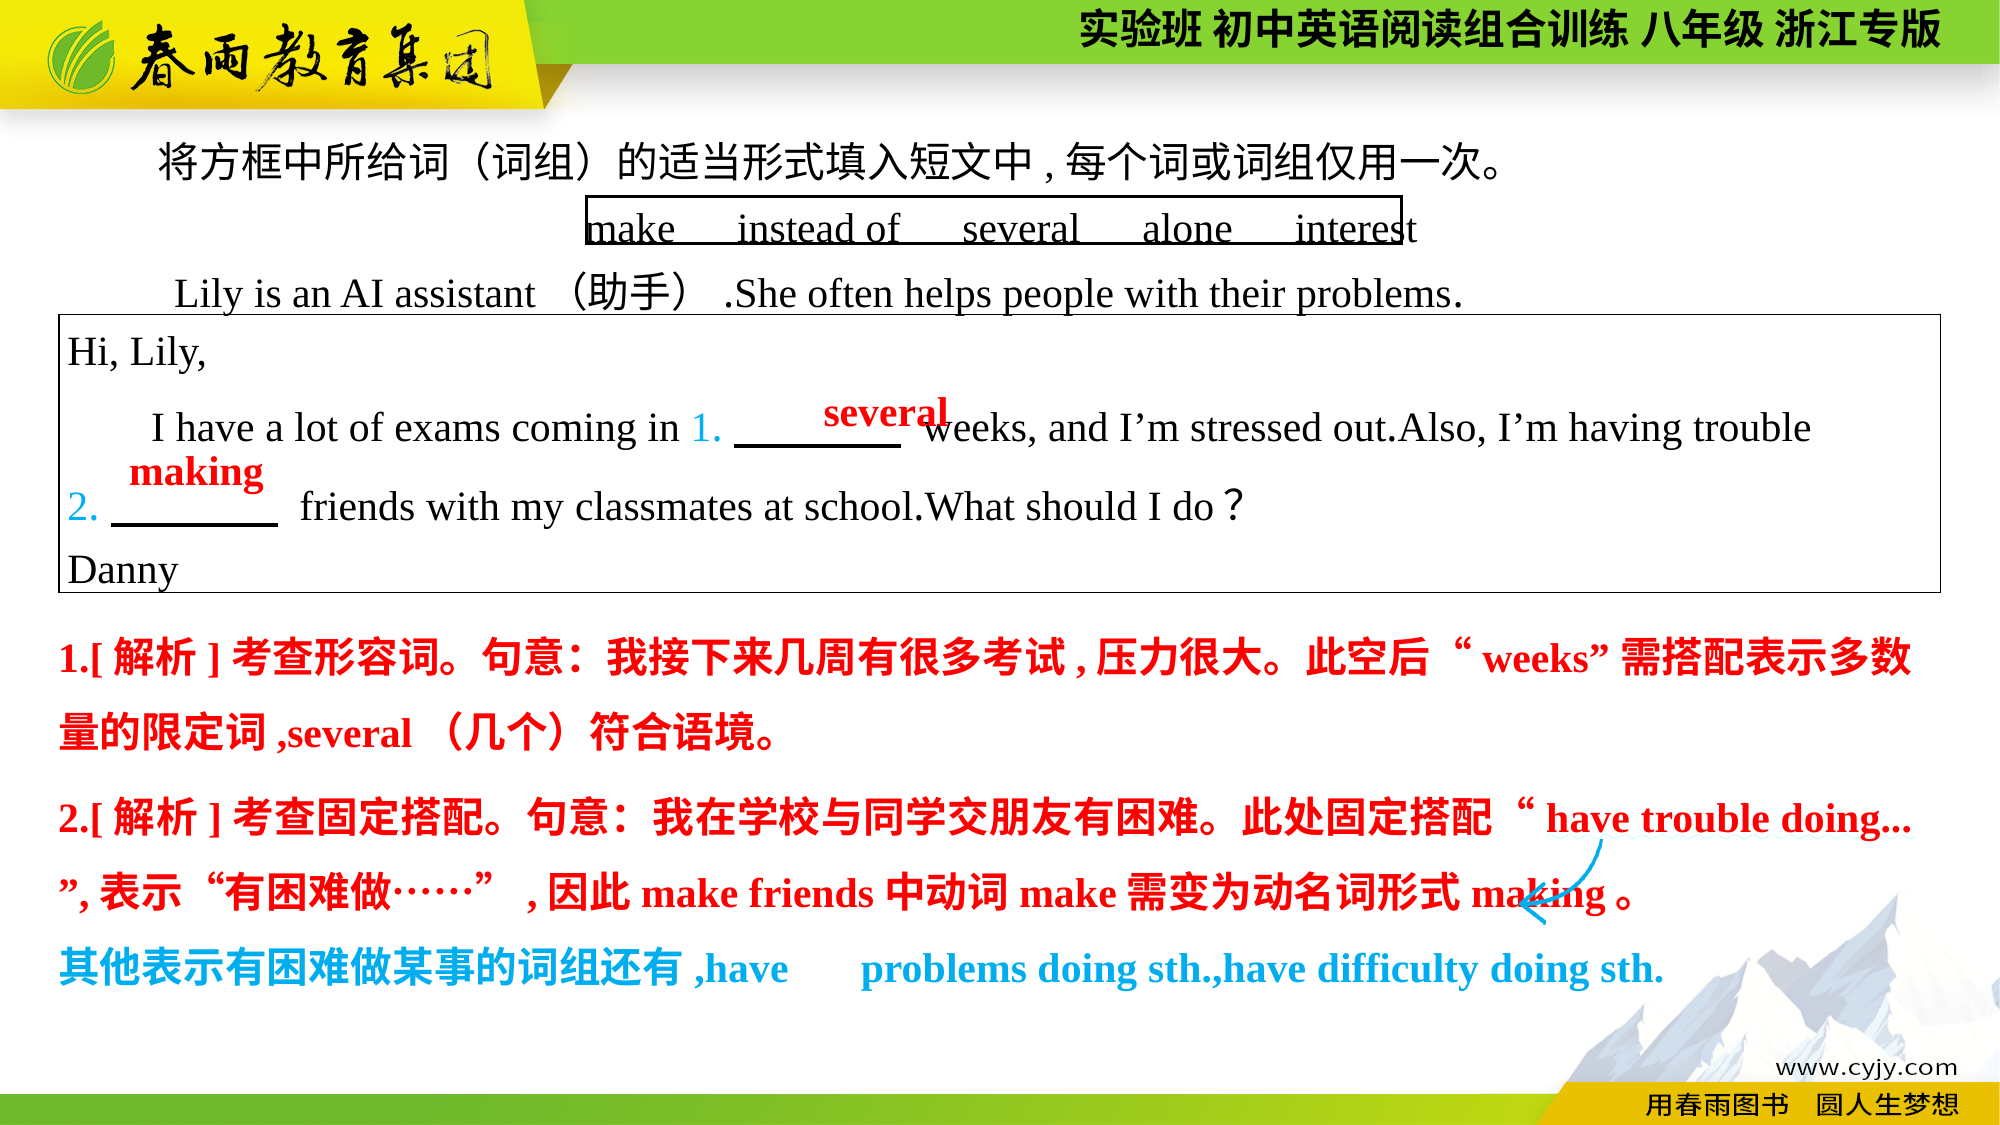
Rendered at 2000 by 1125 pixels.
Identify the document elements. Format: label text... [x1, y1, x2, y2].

text_box making [114, 436, 279, 502]
text_box 2.[解析]考查固定搭配。句意：我在学校与同学交朋友有困难。此处固定搭配“have trouble doing... ”,表示“有困难做……”,因此make friends中动词make需变为动名词形式making。 其他表示有困难做某事的词组还有,have problems doing sth.,have difficulty doing sth. [43, 757, 1928, 998]
table_header Hi, Lily, I have a lot of exams coming in 1. weeks, and I’m stressed out.Also, I’m having trouble 2. friends with my classmates at school.What should I do？ Danny [60, 315, 1940, 592]
text_box several [808, 377, 964, 443]
text_box 1.[解析]考查形容词。句意：我接下来几周有很多考试,压力很大。此空后“weeks”需搭配表示多数量的限定词,several（几个）符合语境。 [43, 597, 1928, 757]
text_box [586, 196, 1402, 244]
list 将方框中所给词（词组）的适当形式填入短文中,每个词或词组仅用一次。 make instead of several alone interest Lily is an AI assistant（助手）.She often helps people with their problems. [59, 113, 1944, 319]
picture [0, 0, 2000, 1125]
